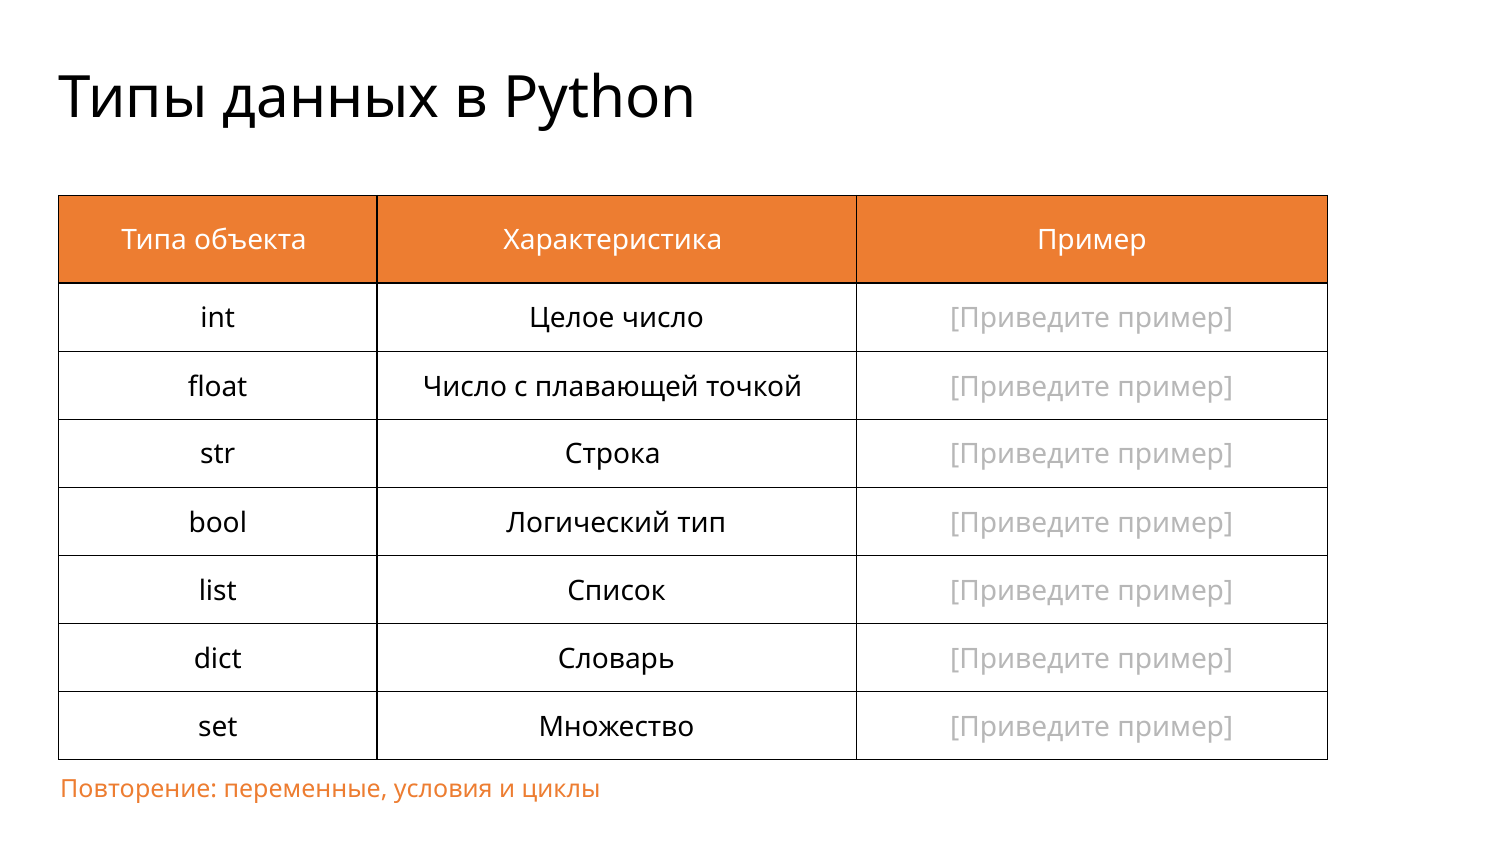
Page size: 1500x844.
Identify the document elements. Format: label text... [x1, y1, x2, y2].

table_cell Строка [378, 420, 856, 487]
table_cell [Приведите пример] [857, 420, 1327, 487]
subtitle Повторение: переменные, условия и циклы [60, 767, 1233, 813]
table_cell dict [59, 624, 376, 691]
table_cell str [59, 420, 376, 487]
table_cell bool [59, 488, 376, 555]
table_cell Словарь [378, 624, 856, 691]
table_header Пример [857, 196, 1327, 282]
table_cell [Приведите пример] [857, 352, 1327, 419]
table_cell Множество [378, 692, 856, 759]
table_cell [Приведите пример] [857, 488, 1327, 555]
table_header Характеристика [378, 196, 856, 282]
text_box Типы данных в Python [59, 59, 1444, 195]
table_cell [Приведите пример] [857, 284, 1327, 351]
table_cell [Приведите пример] [857, 624, 1327, 691]
table_cell set [59, 692, 376, 759]
table_cell [Приведите пример] [857, 556, 1327, 623]
table_cell Список [378, 556, 856, 623]
table_cell Целое число [378, 284, 856, 351]
table_cell Логический тип [378, 488, 856, 555]
table_cell int [59, 284, 376, 351]
table_cell [Приведите пример] [857, 692, 1327, 759]
table_cell Число с плавающей точкой [378, 352, 856, 419]
table_cell float [59, 352, 376, 419]
table_cell list [59, 556, 376, 623]
table_header Типа объекта [59, 196, 376, 282]
